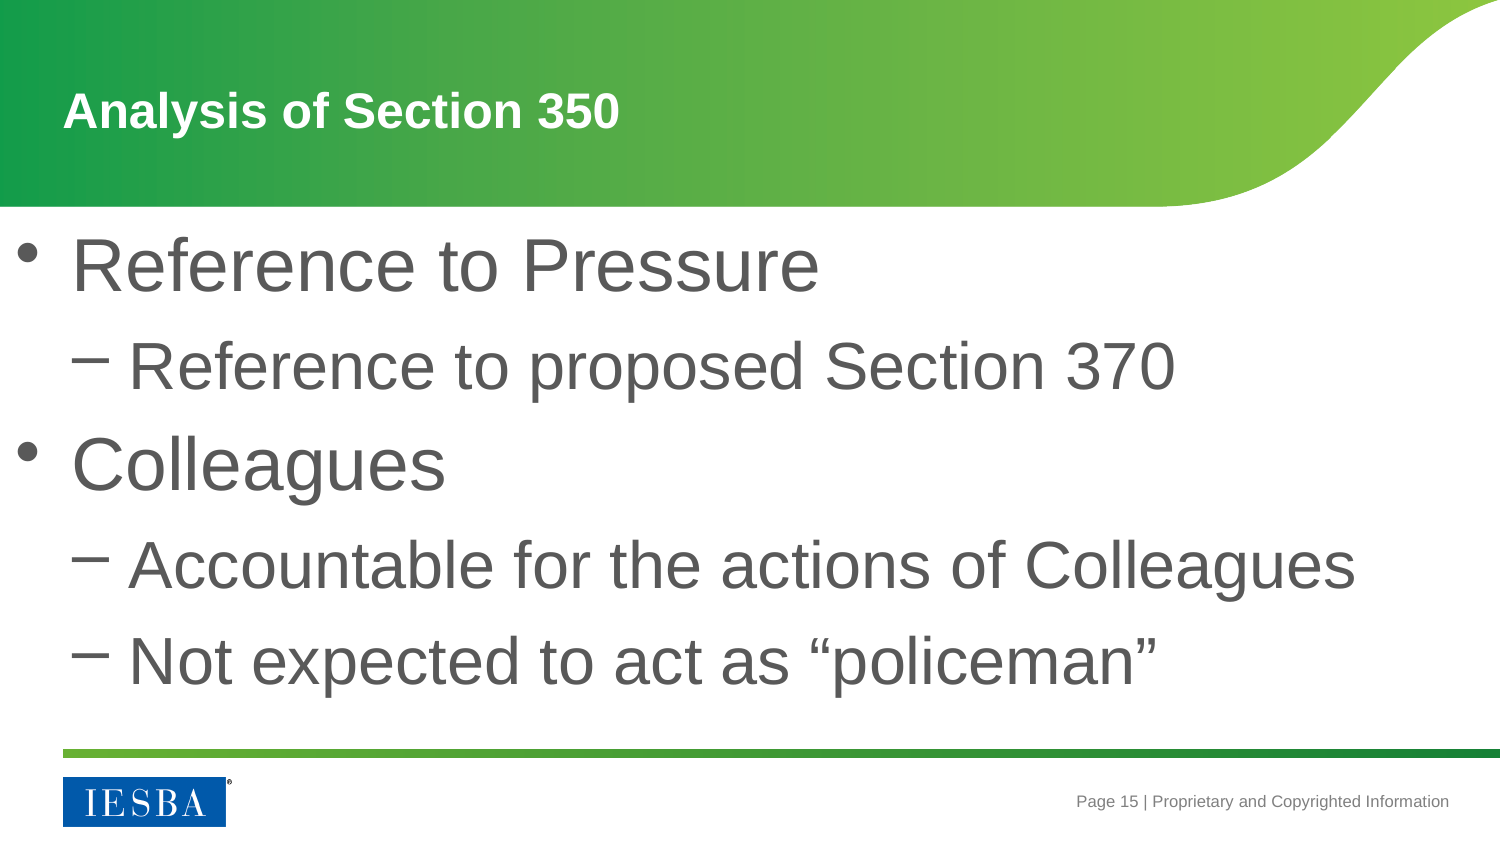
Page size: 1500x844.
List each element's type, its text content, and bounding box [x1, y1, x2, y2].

picture [63, 777, 232, 827]
picture [0, 0, 1500, 207]
list Reference to Pressure Reference to proposed Section 370 Colleagues Accountable for the actions of Colleagues Not expected to act as “policeman” [0, 209, 1500, 747]
title Analysis of Section 350 [62, 75, 1300, 142]
